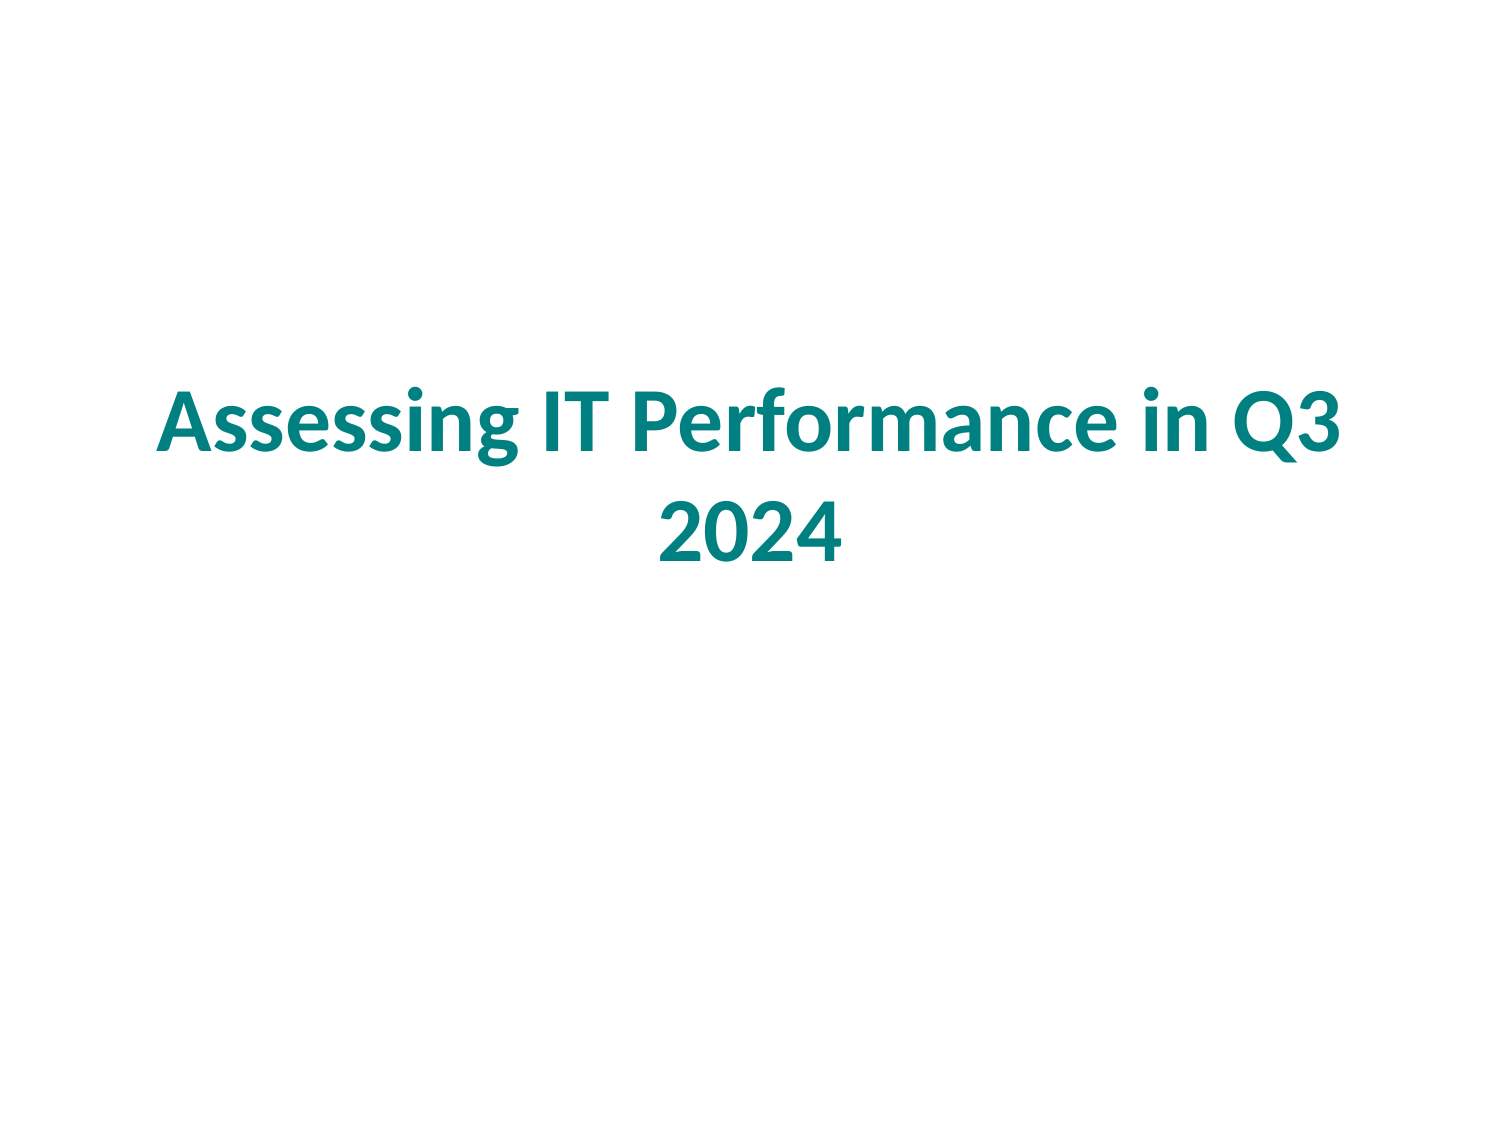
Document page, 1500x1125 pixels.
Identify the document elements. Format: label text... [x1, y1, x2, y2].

title Assessing IT Performance in Q3 2024 [112, 349, 1388, 591]
